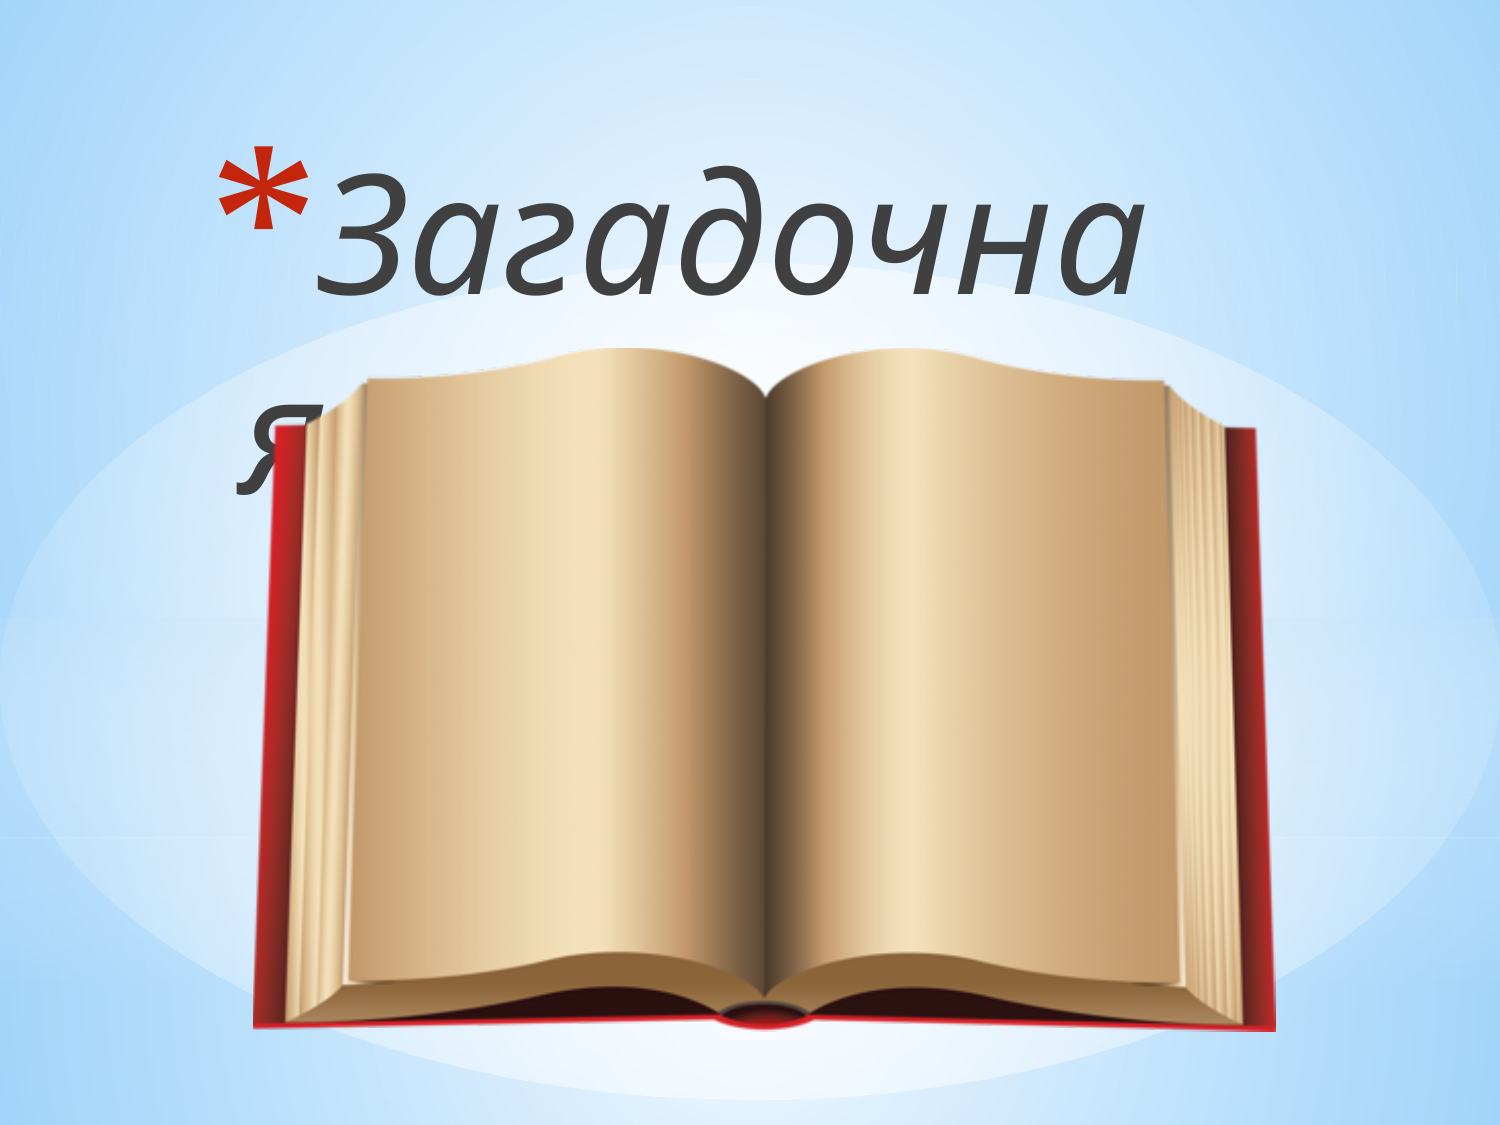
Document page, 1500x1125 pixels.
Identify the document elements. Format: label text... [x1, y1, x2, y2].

picture [253, 348, 1276, 1032]
list Загадочная [187, 120, 1238, 690]
